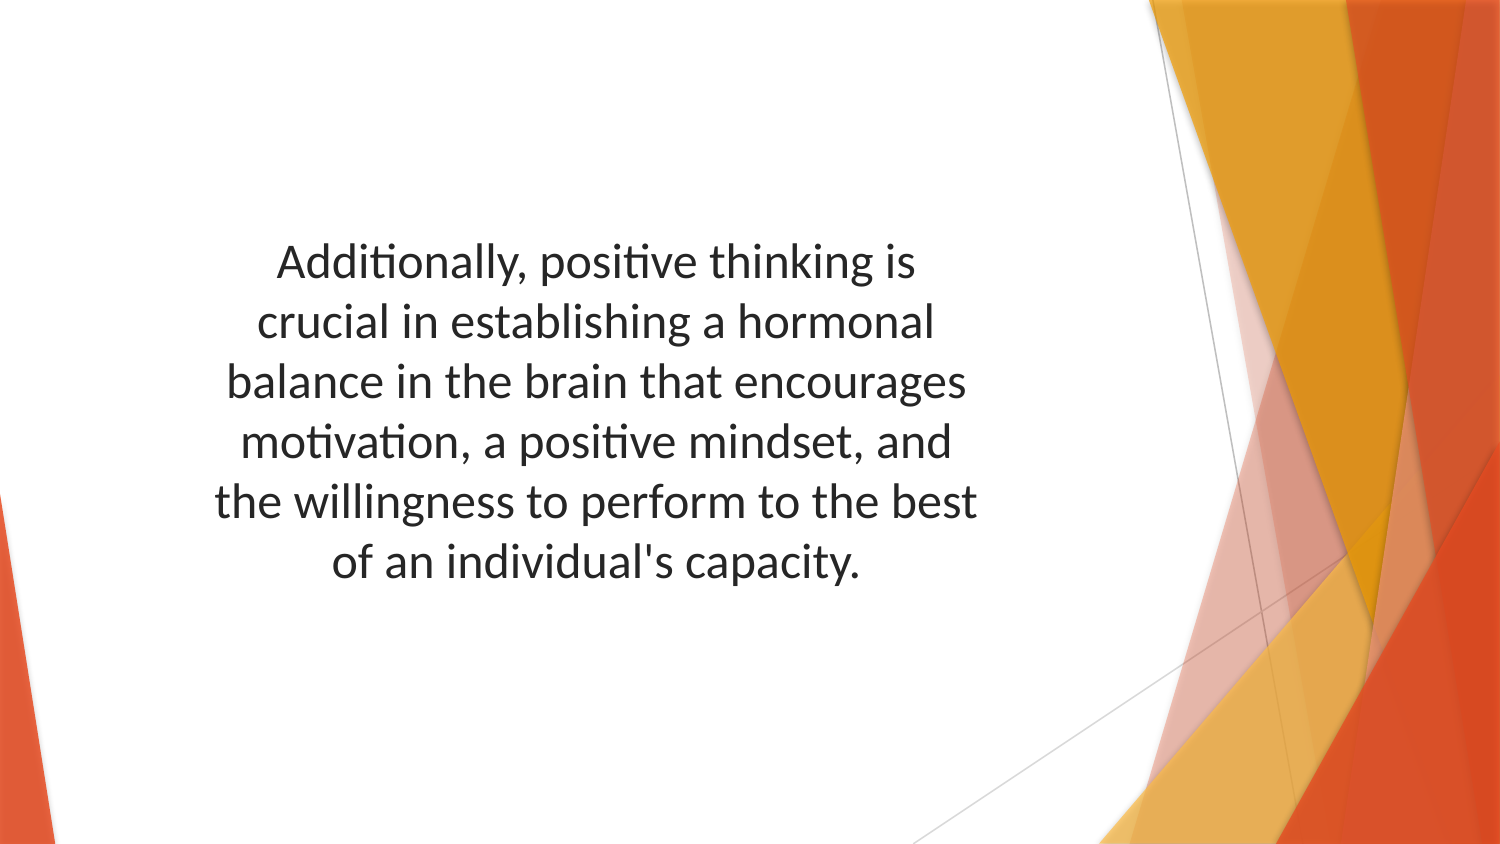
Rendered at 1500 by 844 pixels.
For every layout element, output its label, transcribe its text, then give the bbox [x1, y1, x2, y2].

list Additionally, positive thinking is crucial in establishing a hormonal balance in the brain that encourages motivation, a positive mindset, and the willingness to perform to the best of an individual's capacity. [194, 221, 999, 670]
